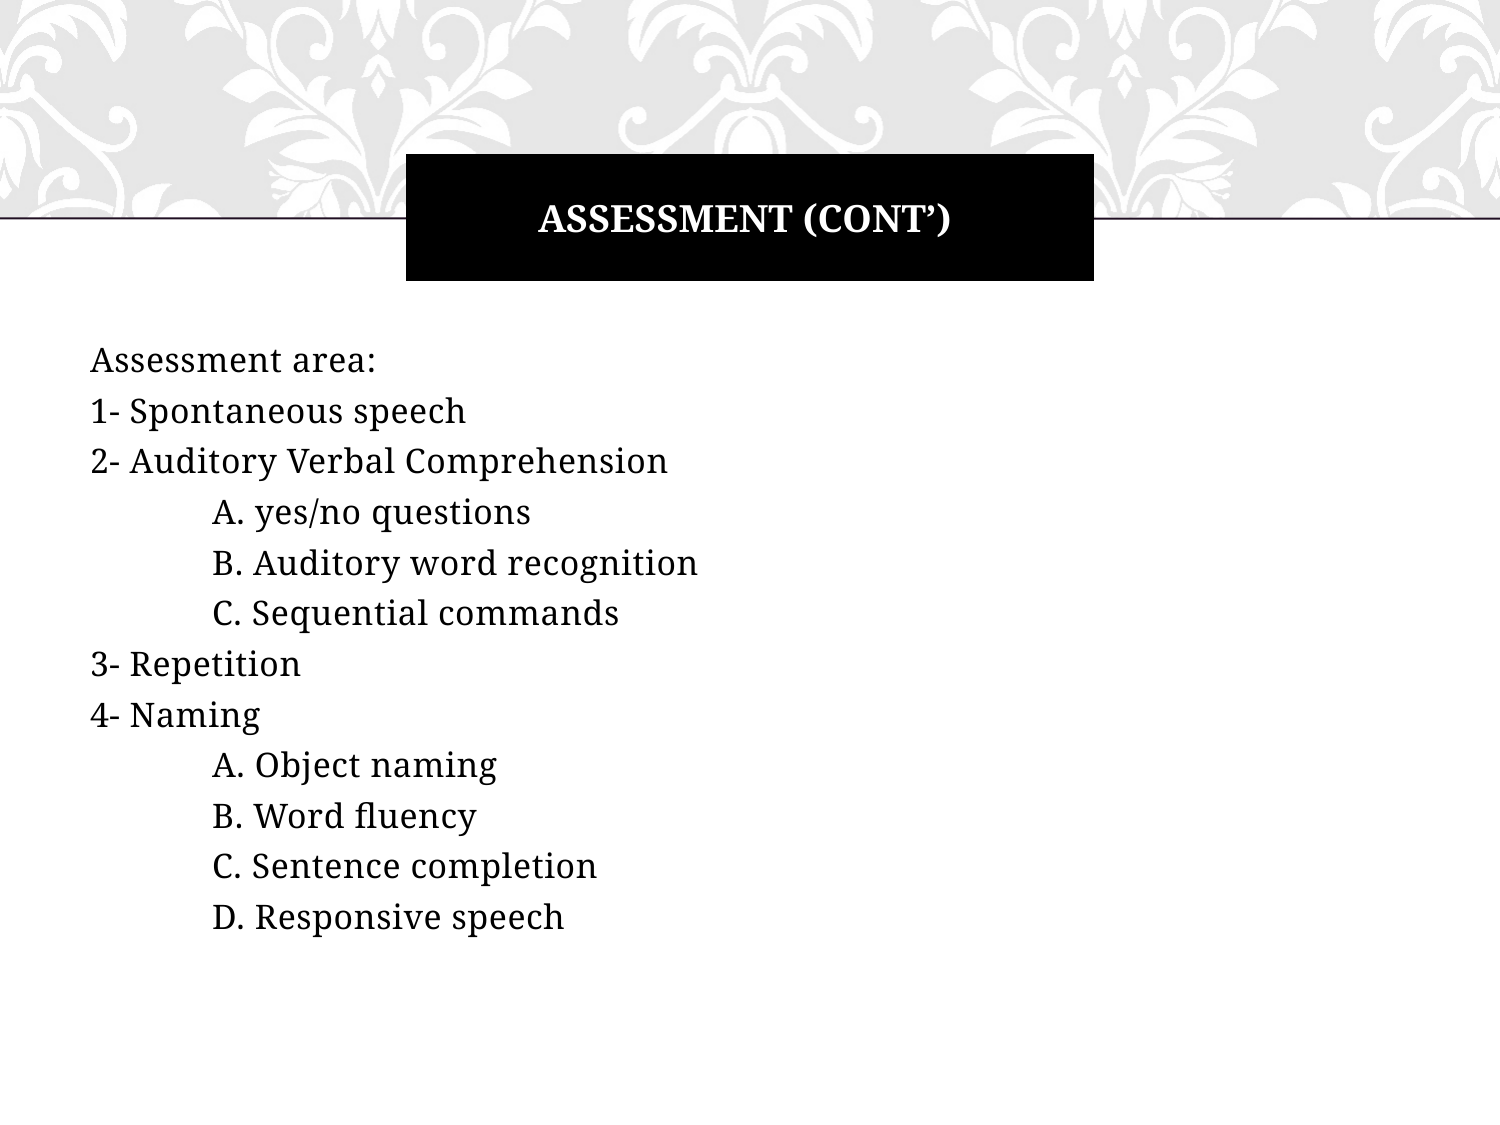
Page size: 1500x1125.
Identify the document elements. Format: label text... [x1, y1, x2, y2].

list Assessment area: 1- Spontaneous speech 2- Auditory Verbal Comprehension A. yes/no questions B. Auditory word recognition C. Sequential commands 3- Repetition 4- Naming A. Object naming B. Word fluency C. Sentence completion D. Responsive speech [75, 331, 1425, 1000]
title Assessment (cont’) [406, 154, 1094, 281]
